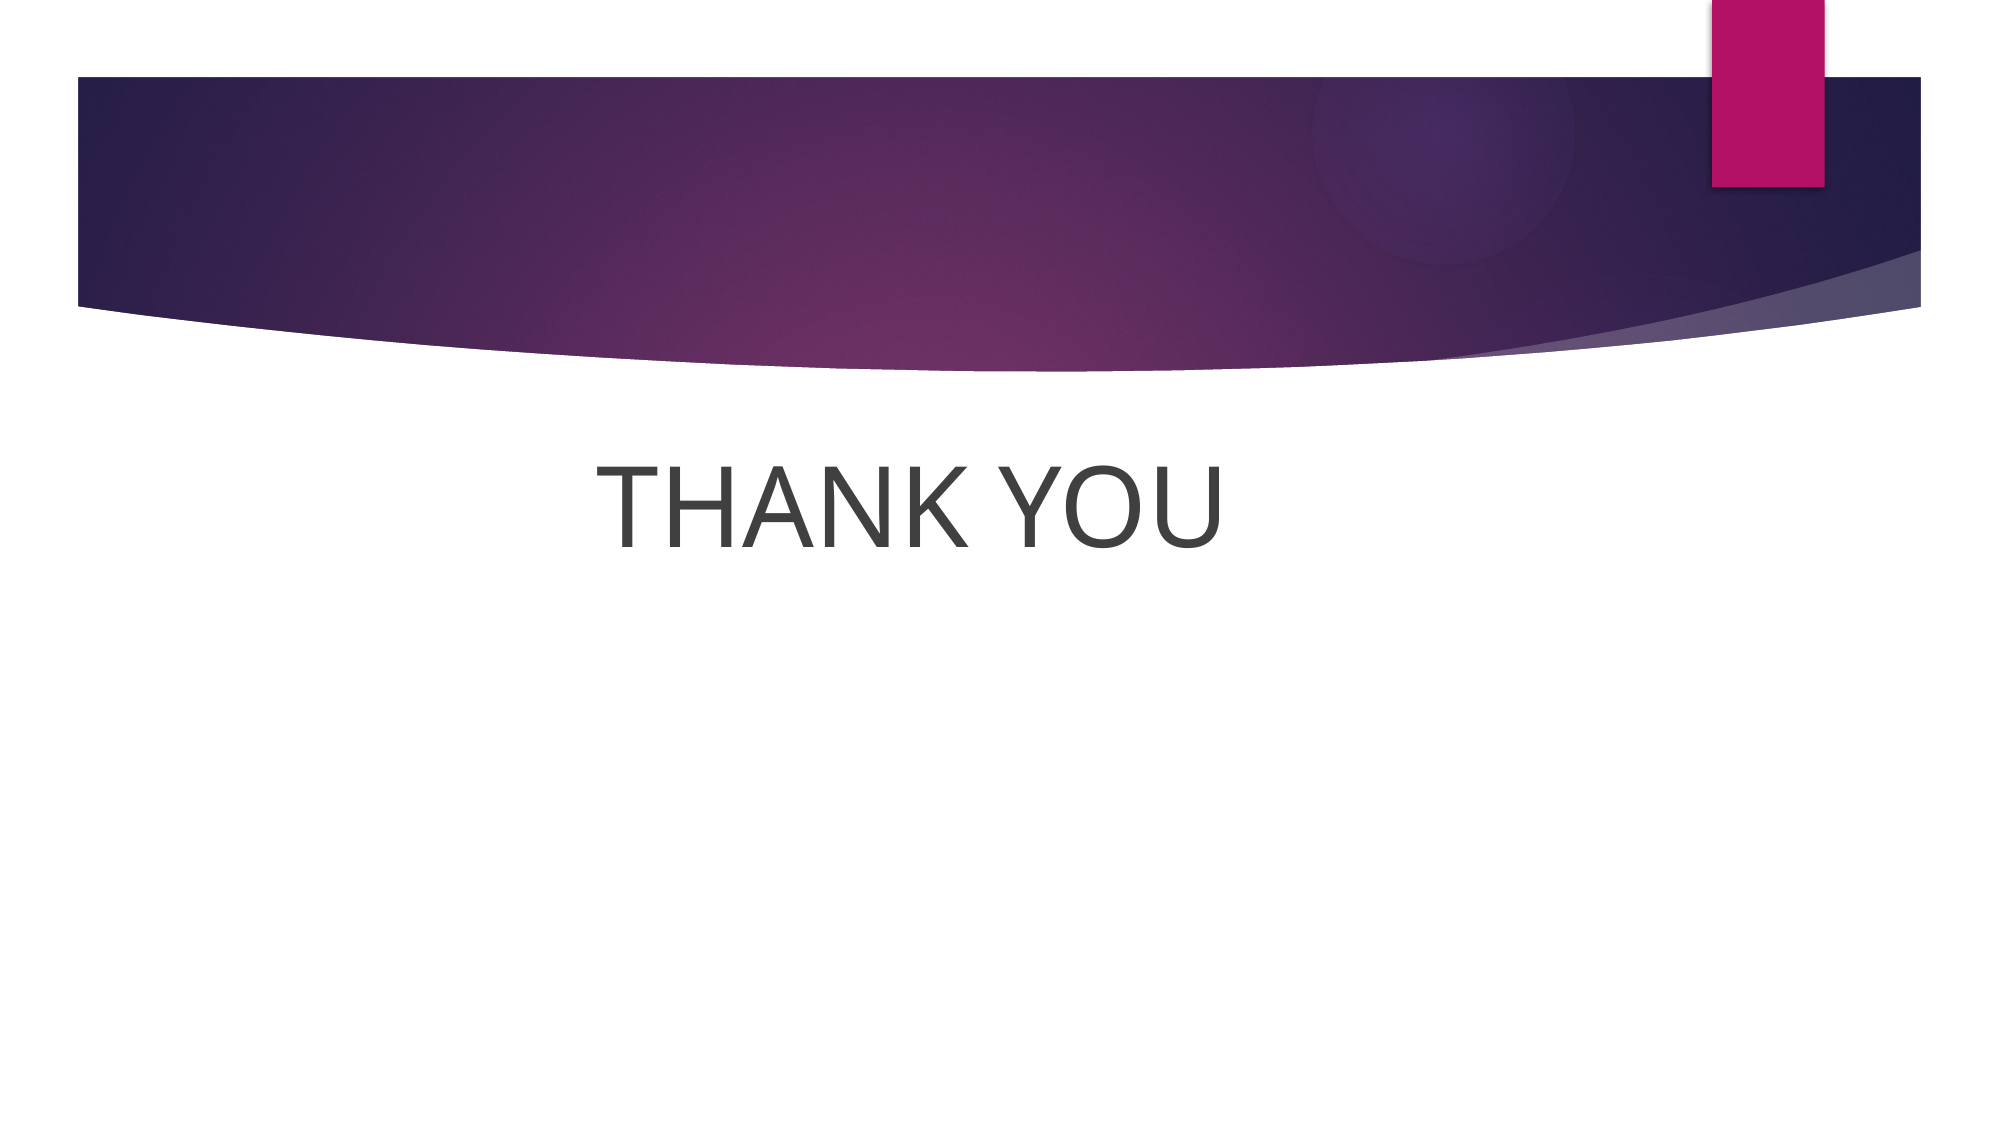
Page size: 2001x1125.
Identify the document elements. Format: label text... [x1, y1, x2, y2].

list THANK YOU [189, 427, 1638, 988]
title [189, 167, 1627, 284]
